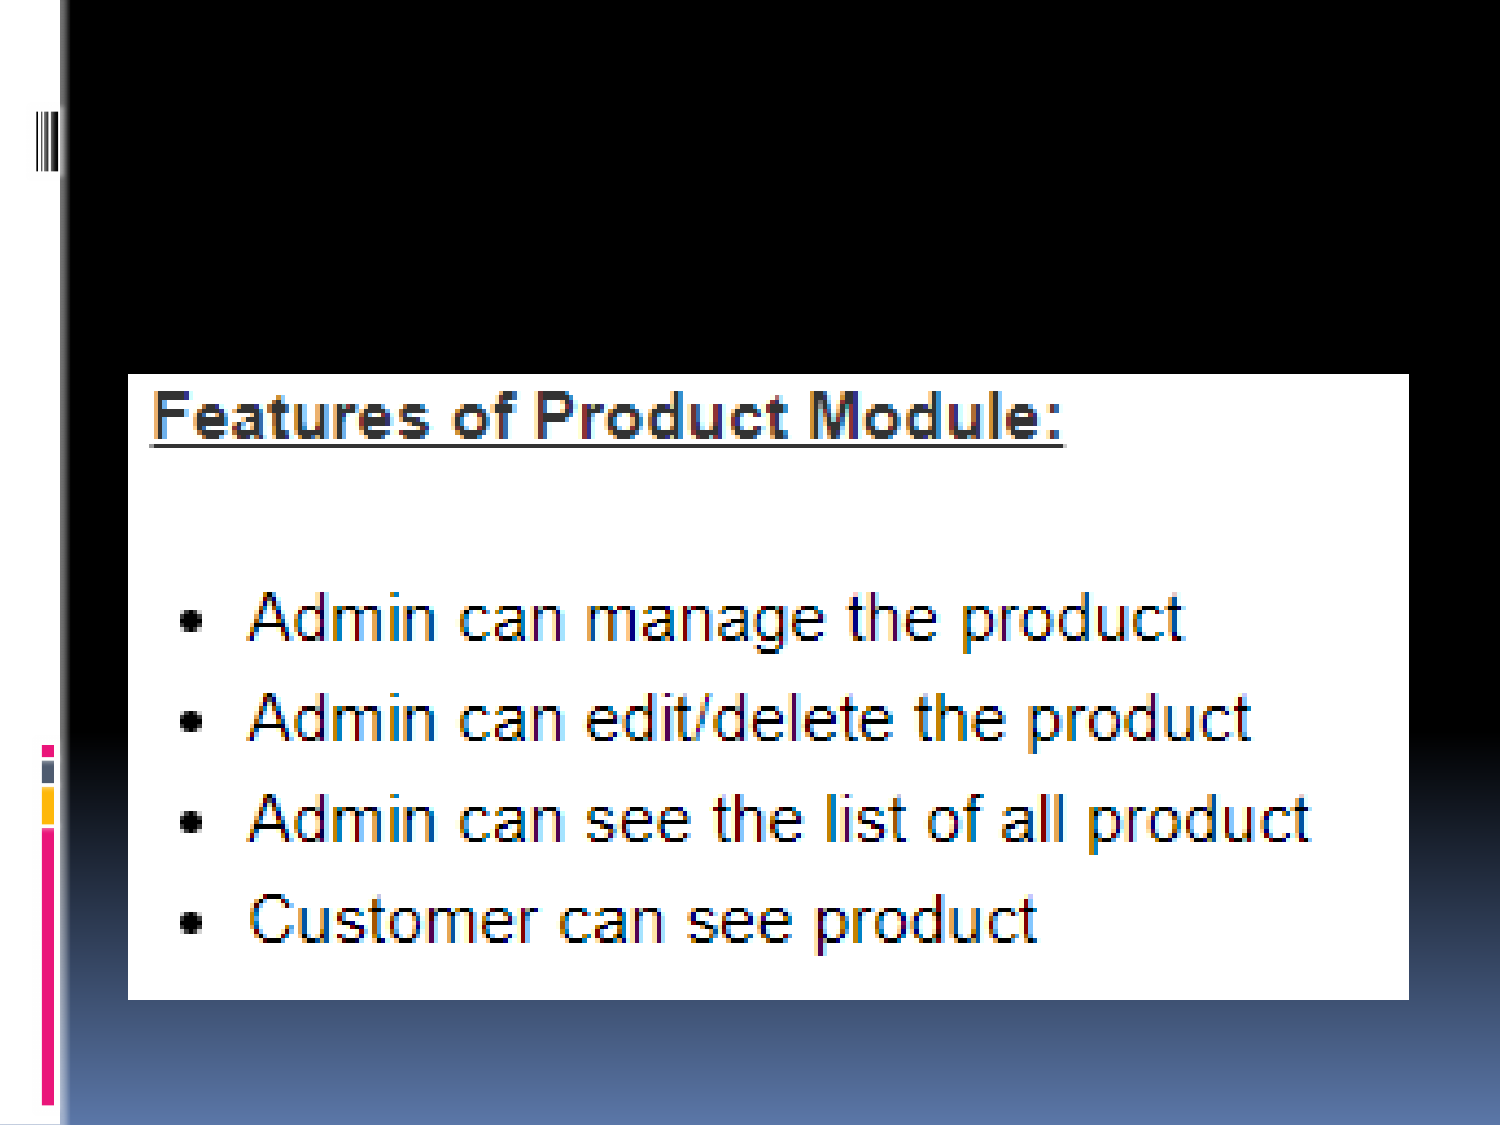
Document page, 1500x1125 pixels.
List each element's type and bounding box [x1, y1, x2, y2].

list [127, 374, 1410, 1001]
